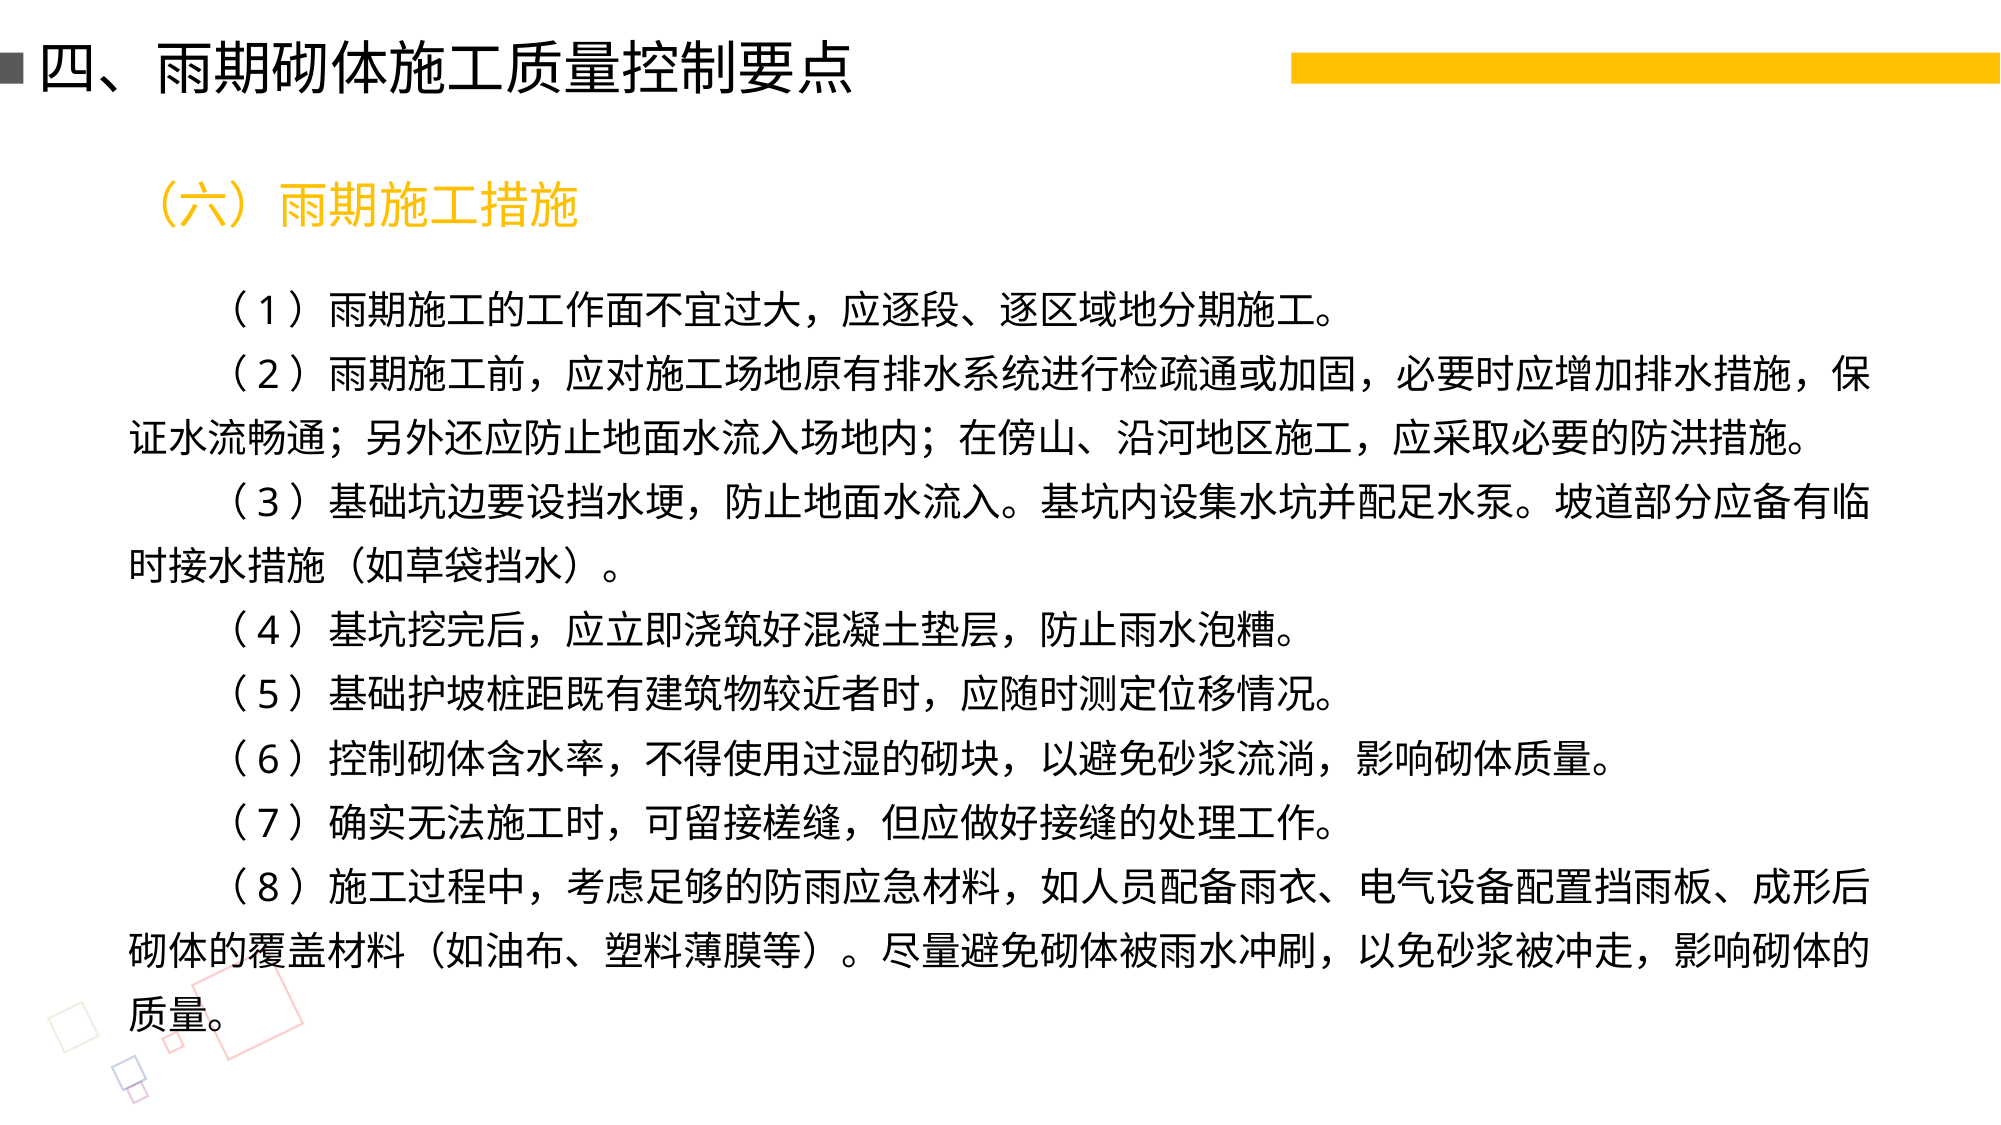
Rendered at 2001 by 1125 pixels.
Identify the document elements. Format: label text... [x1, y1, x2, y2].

text_box （1）雨期施工的工作面不宜过大，应逐段、逐区域地分期施工。 （2）雨期施工前，应对施工场地原有排水系统进行检疏通或加固，必要时应增加排水措施，保证水流畅通；另外还应防止地面水流入场地内；在傍山、沿河地区施工，应采取必要的防洪措施。 （3）基础坑边要设挡水埂，防止地面水流入。基坑内设集水坑并配足水泵。坡道部分应备有临时接水措施（如草袋挡水）。 （4）基坑挖完后，应立即浇筑好混凝土垫层，防止雨水泡糟。 （5）基础护坡桩距既有建筑物较近者时，应随时测定位移情况。 （6）控制砌体含水率，不得使用过湿的砌块，以避免砂浆流淌，影响砌体质量。 （7）确实无法施工时，可留接槎缝，但应做好接缝的处理工作。 （8）施工过程中，考虑足够的防雨应急材料，如人员配备雨衣、电气设备配置挡雨板、成形后砌体的覆盖材料（如油布、塑料薄膜等）。尽量避免砌体被雨水冲刷，以免砂浆被冲走，影响砌体的质量。 [114, 260, 1886, 1045]
text_box [164, 1045, 186, 1055]
text_box 四、雨期砌体施工质量控制要点 [24, 23, 870, 109]
text_box [110, 1054, 148, 1092]
text_box [46, 1000, 100, 1054]
text_box （六）雨期施工措施 [114, 165, 1886, 241]
text_box [125, 1080, 150, 1105]
text_box [220, 1045, 261, 1062]
